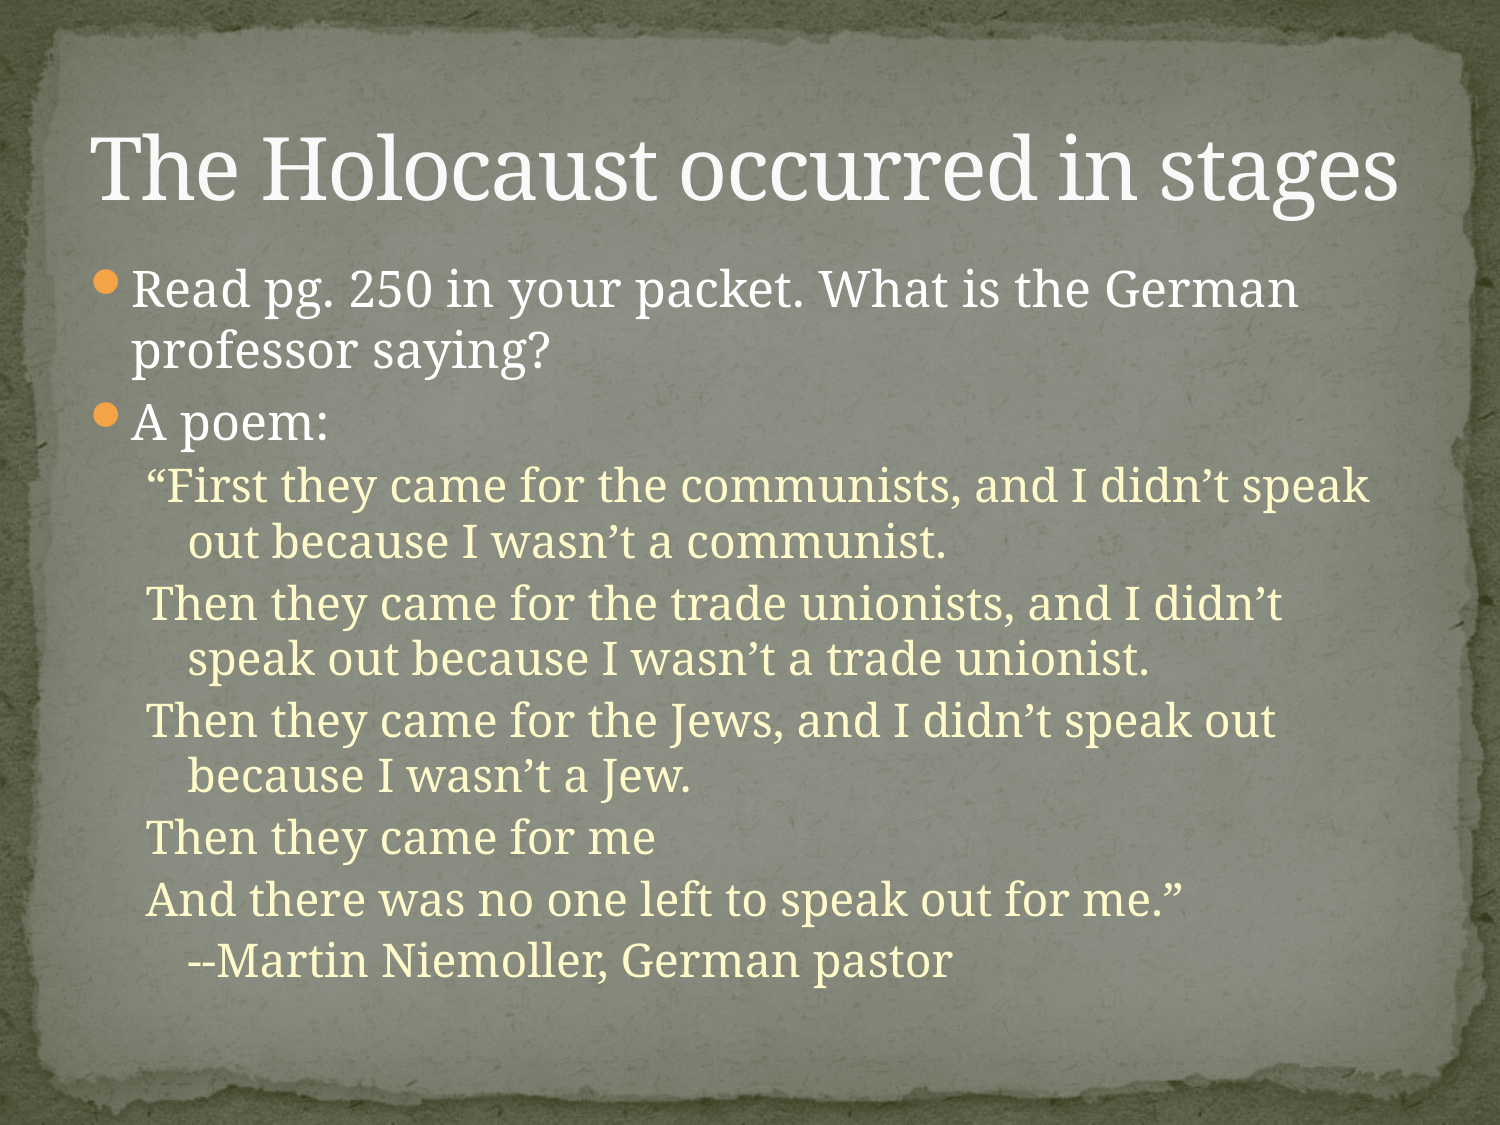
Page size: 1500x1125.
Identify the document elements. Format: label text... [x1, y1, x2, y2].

title The Holocaust occurred in stages [74, 24, 1425, 225]
list Read pg. 250 in your packet. What is the German professor saying? A poem: “First they came for the communists, and I didn’t speak out because I wasn’t a communist. Then they came for the trade unionists, and I didn’t speak out because I wasn’t a trade unionist. Then they came for the Jews, and I didn’t speak out because I wasn’t a Jew. Then they came for me And there was no one left to speak out for me.” --Martin Niemoller, German pastor [75, 249, 1425, 1000]
